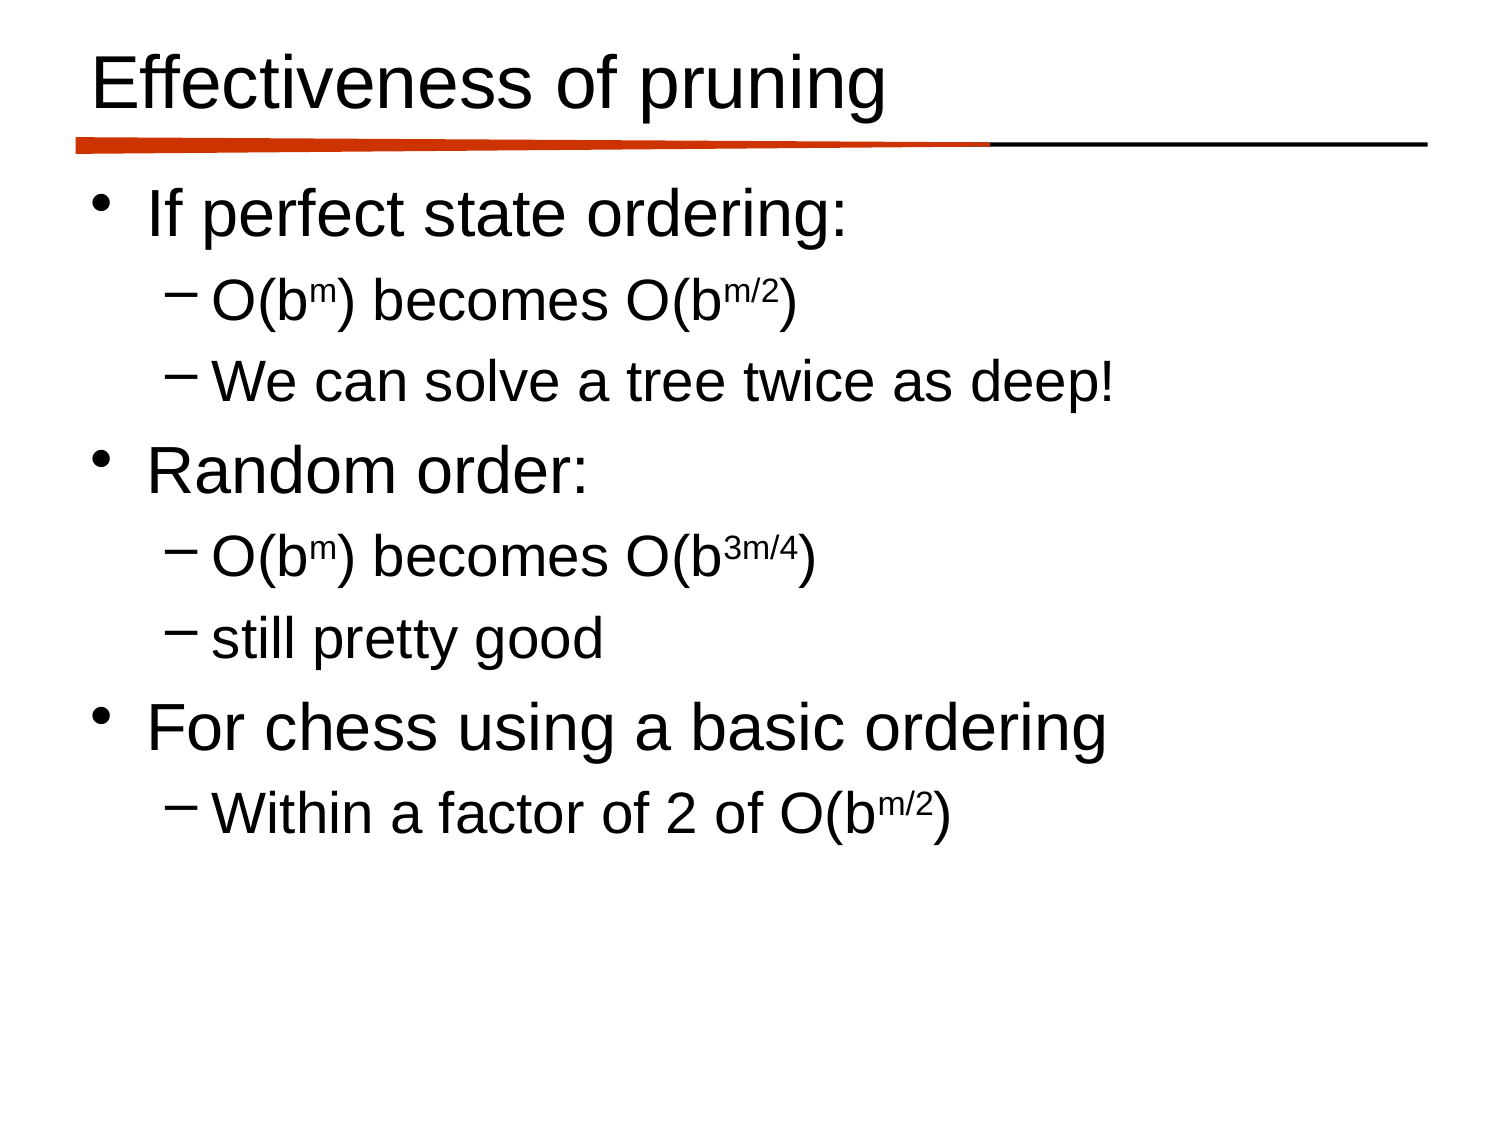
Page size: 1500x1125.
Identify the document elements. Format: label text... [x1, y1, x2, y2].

title Effectiveness of pruning [74, 24, 1426, 133]
list If perfect state ordering: O(bm) becomes O(bm/2) We can solve a tree twice as deep! Random order: O(bm) becomes O(b3m/4) still pretty good For chess using a basic ordering Within a factor of 2 of O(bm/2) [74, 162, 1426, 1006]
